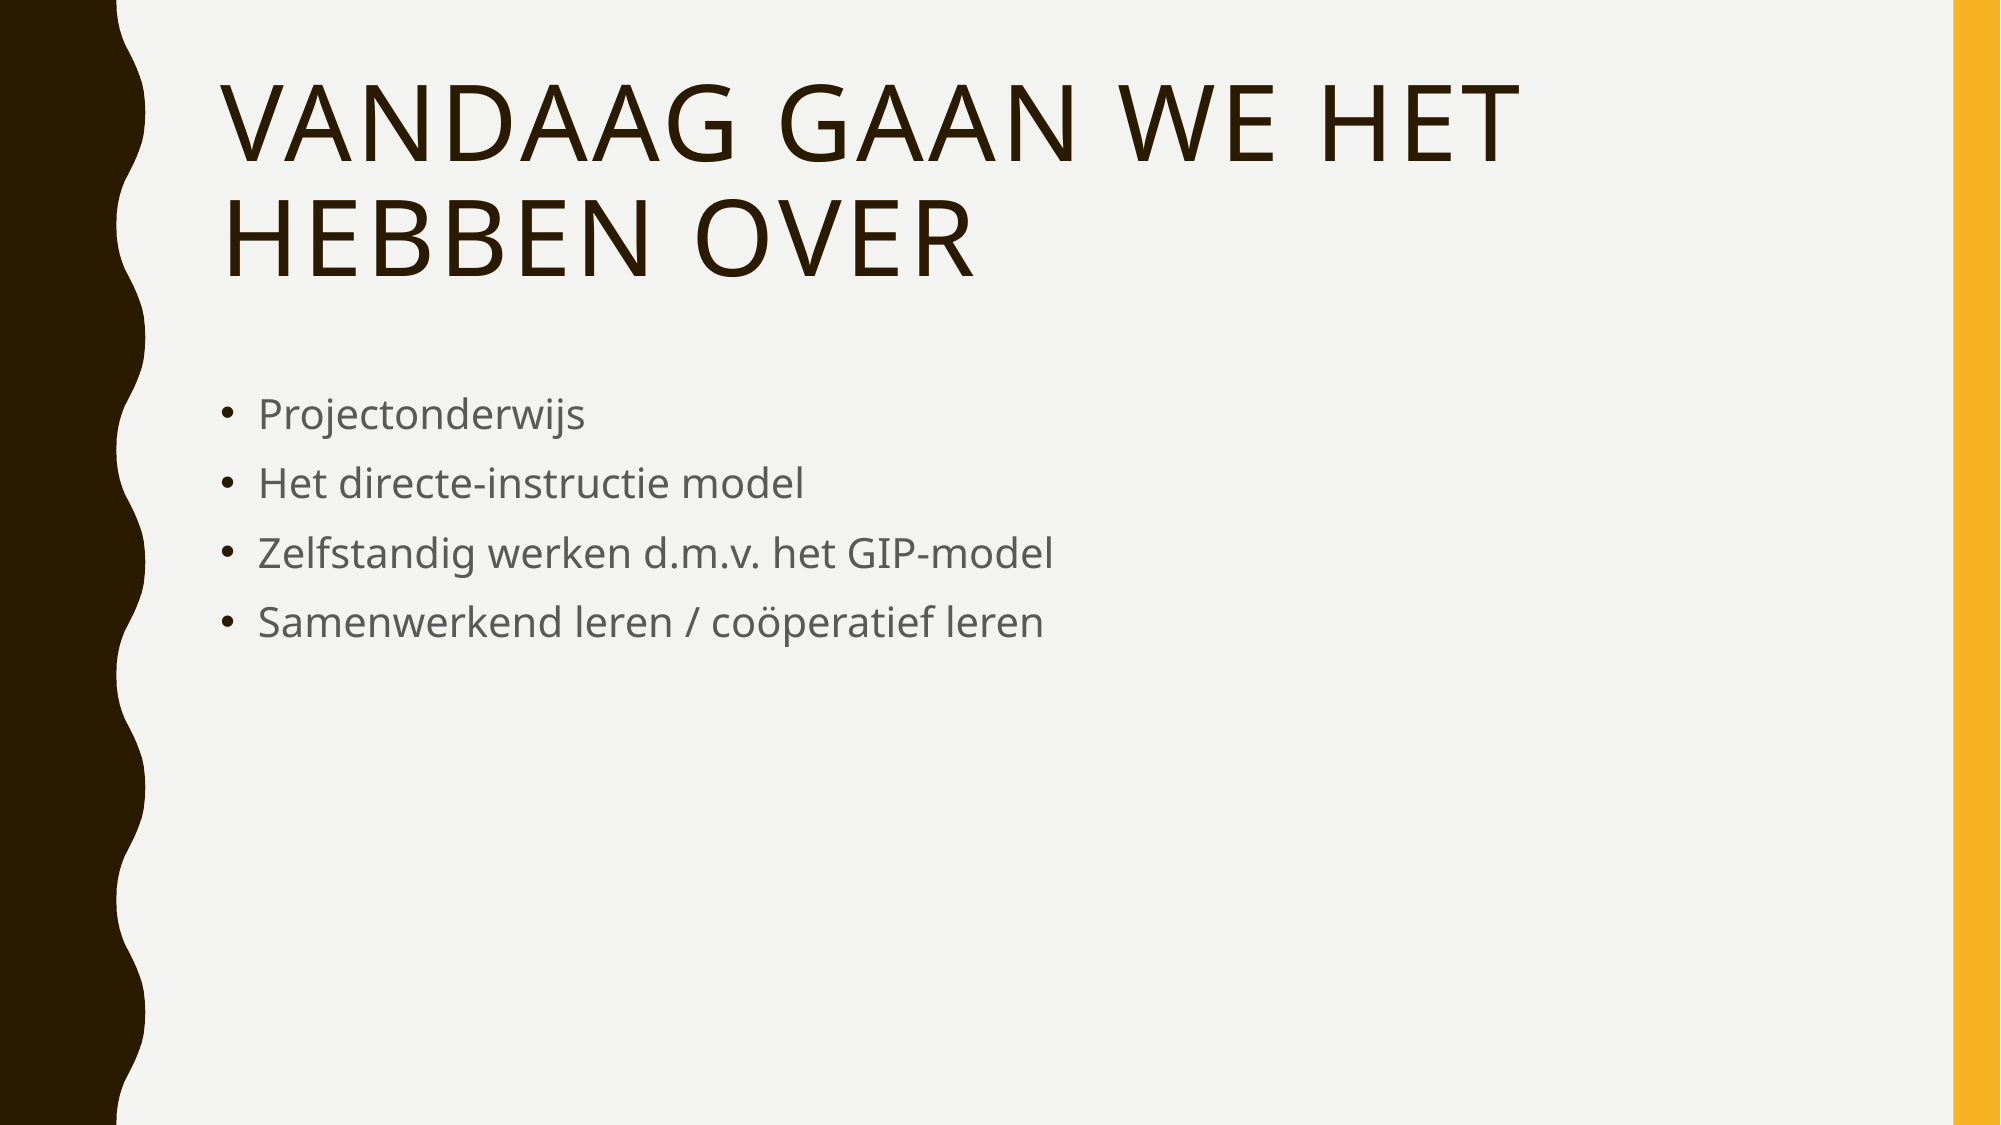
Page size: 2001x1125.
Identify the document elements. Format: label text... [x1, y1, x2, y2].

title Vandaag gaan we het hebben over [205, 62, 1875, 308]
list Projectonderwijs Het directe-instructie model Zelfstandig werken d.m.v. het GIP-model Samenwerkend leren / coöperatief leren [205, 375, 1875, 965]
